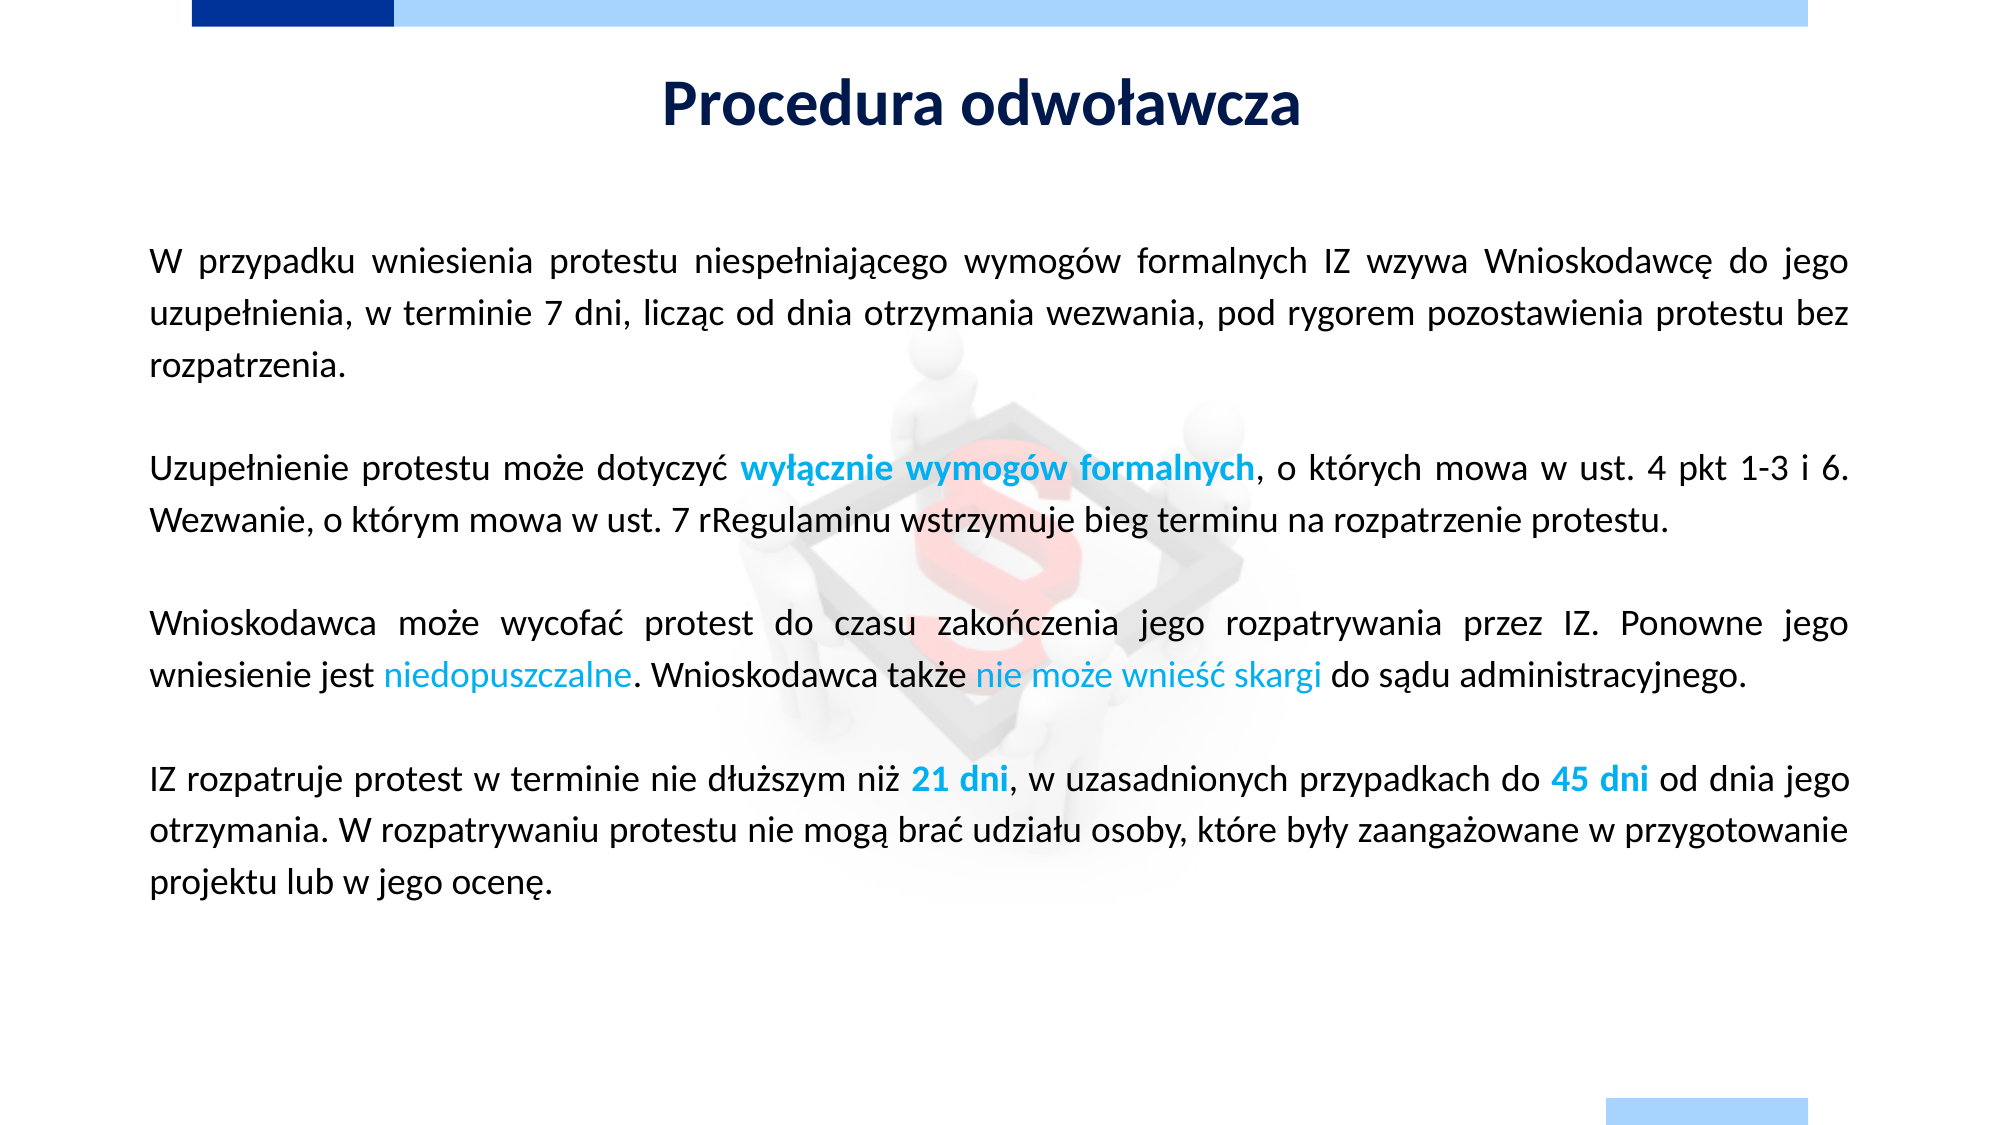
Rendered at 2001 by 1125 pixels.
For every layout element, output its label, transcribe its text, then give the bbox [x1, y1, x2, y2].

text_box W przypadku wniesienia protestu niespełniającego wymogów formalnych IZ wzywa Wnioskodawcę do jego uzupełnienia, w terminie 7 dni, licząc od dnia otrzymania wezwania, pod rygorem pozostawienia protestu bez rozpatrzenia. Uzupełnienie protestu może dotyczyć wyłącznie wymogów formalnych, o których mowa w ust. 4 pkt 1-3 i 6. Wezwanie, o którym mowa w ust. 7 rRegulaminu wstrzymuje bieg terminu na rozpatrzenie protestu. Wnioskodawca może wycofać protest do czasu zakończenia jego rozpatrywania przez IZ. Ponowne jego wniesienie jest niedopuszczalne. Wnioskodawca także nie może wnieść skargi do sądu administracyjnego. IZ rozpatruje protest w terminie nie dłuższym niż 21 dni, w uzasadnionych przypadkach do 45 dni od dnia jego otrzymania. W rozpatrywaniu protestu nie mogą brać udziału osoby, które były zaangażowane w przygotowanie projektu lub w jego ocenę. [134, 222, 1866, 910]
picture [657, 262, 1343, 904]
text_box Procedura odwoławcza [203, 51, 1763, 146]
